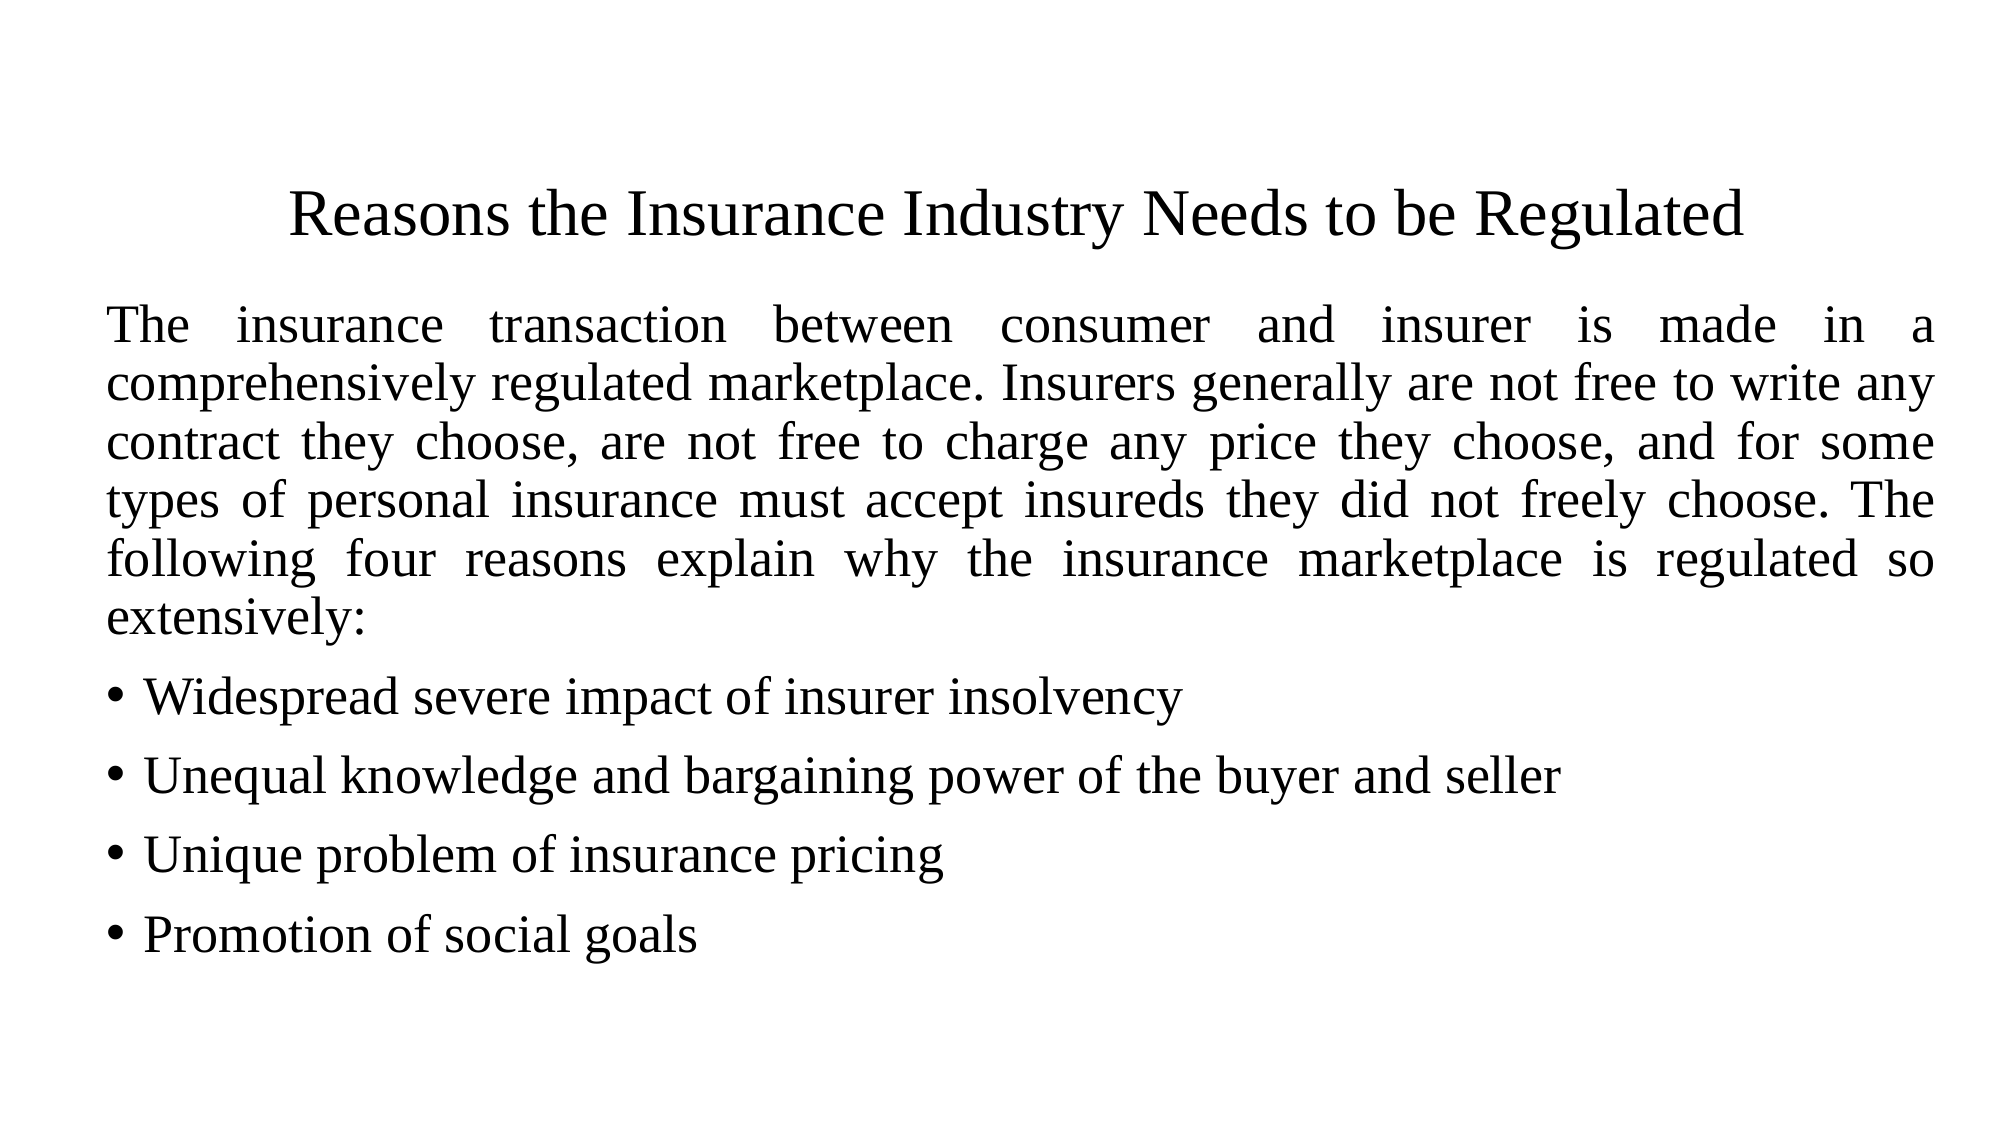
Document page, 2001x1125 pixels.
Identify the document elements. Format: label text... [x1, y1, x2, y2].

title Reasons the Insurance Industry Needs to be Regulated [273, 159, 1963, 269]
list The insurance transaction between consumer and insurer is made in a comprehensively regulated marketplace. Insurers generally are not free to write any contract they choose, are not free to charge any price they choose, and for some types of personal insurance must accept insureds they did not freely choose. The following four reasons explain why the insurance marketplace is regulated so extensively: Widespread severe impact of insurer insolvency Unequal knowledge and bargaining power of the buyer and seller Unique problem of insurance pricing Promotion of social goals [91, 288, 1953, 1057]
